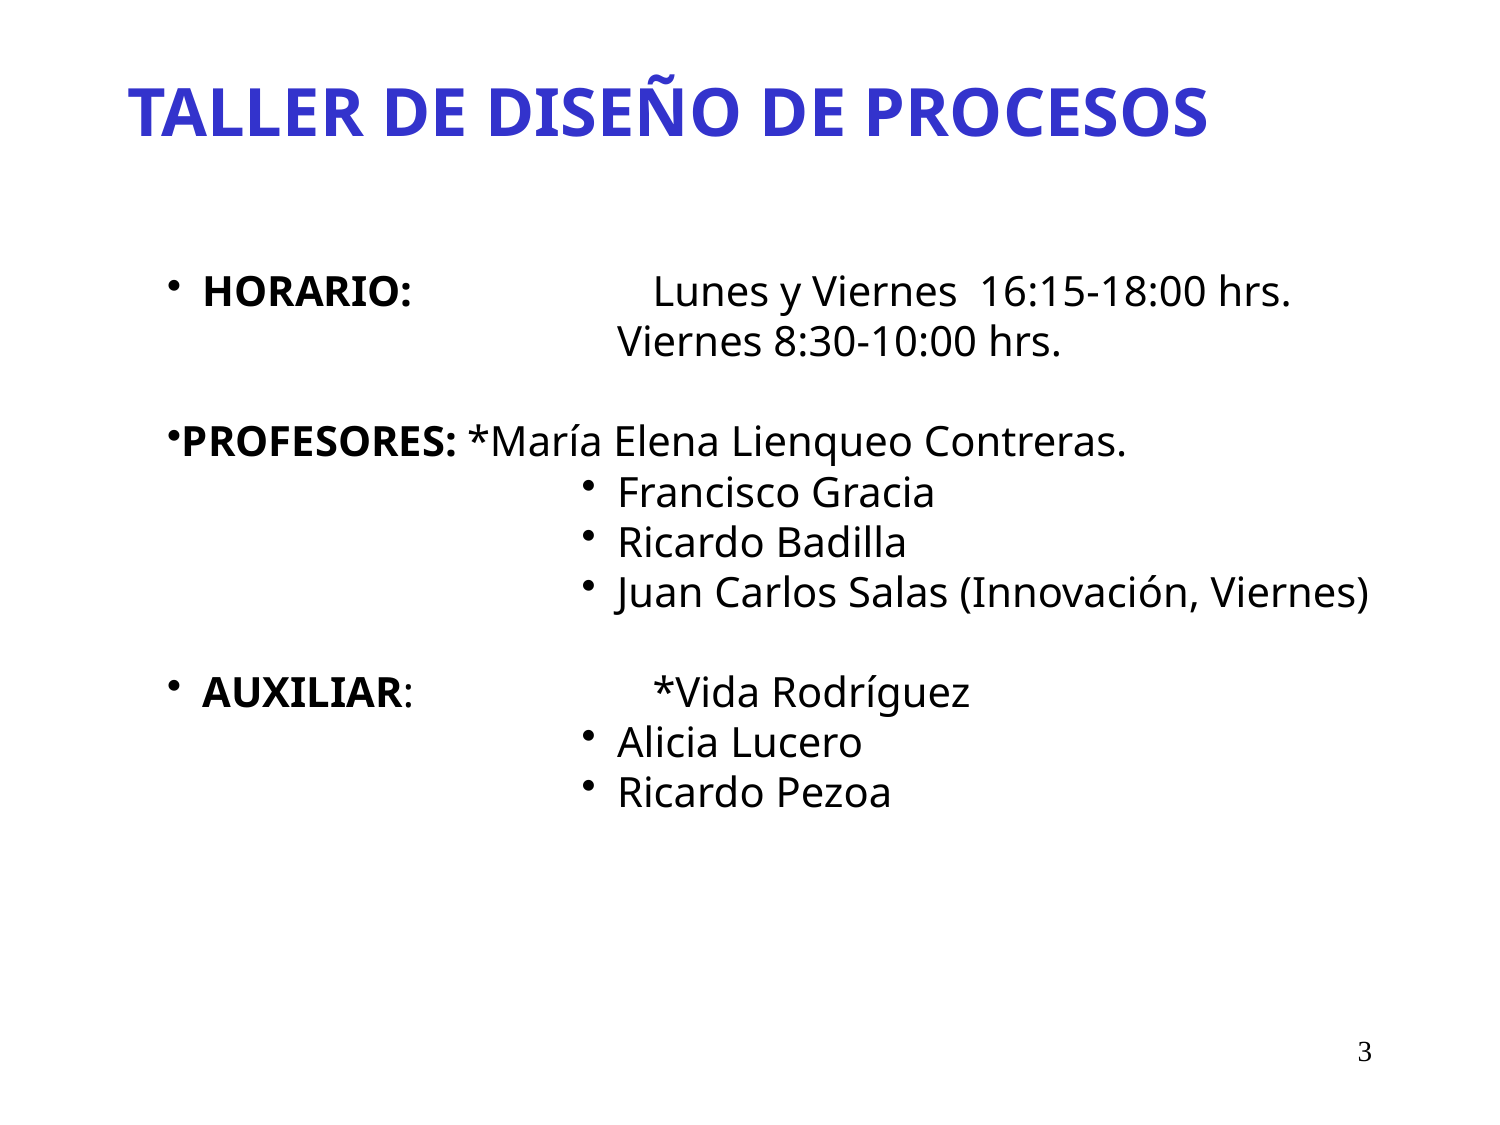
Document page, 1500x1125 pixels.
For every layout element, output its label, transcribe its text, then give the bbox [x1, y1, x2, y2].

slide_number 3 [1074, 1024, 1388, 1101]
text_box TALLER DE DISEÑO DE PROCESOS [0, 62, 1463, 263]
text_box HORARIO: Lunes y Viernes 16:15-18:00 hrs. Viernes 8:30-10:00 hrs. PROFESORES: *María Elena Lienqueo Contreras. Francisco Gracia Ricardo Badilla Juan Carlos Salas (Innovación, Viernes) AUXILIAR: *Vida Rodríguez Alicia Lucero Ricardo Pezoa [152, 257, 1403, 823]
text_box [224, 362, 1376, 919]
